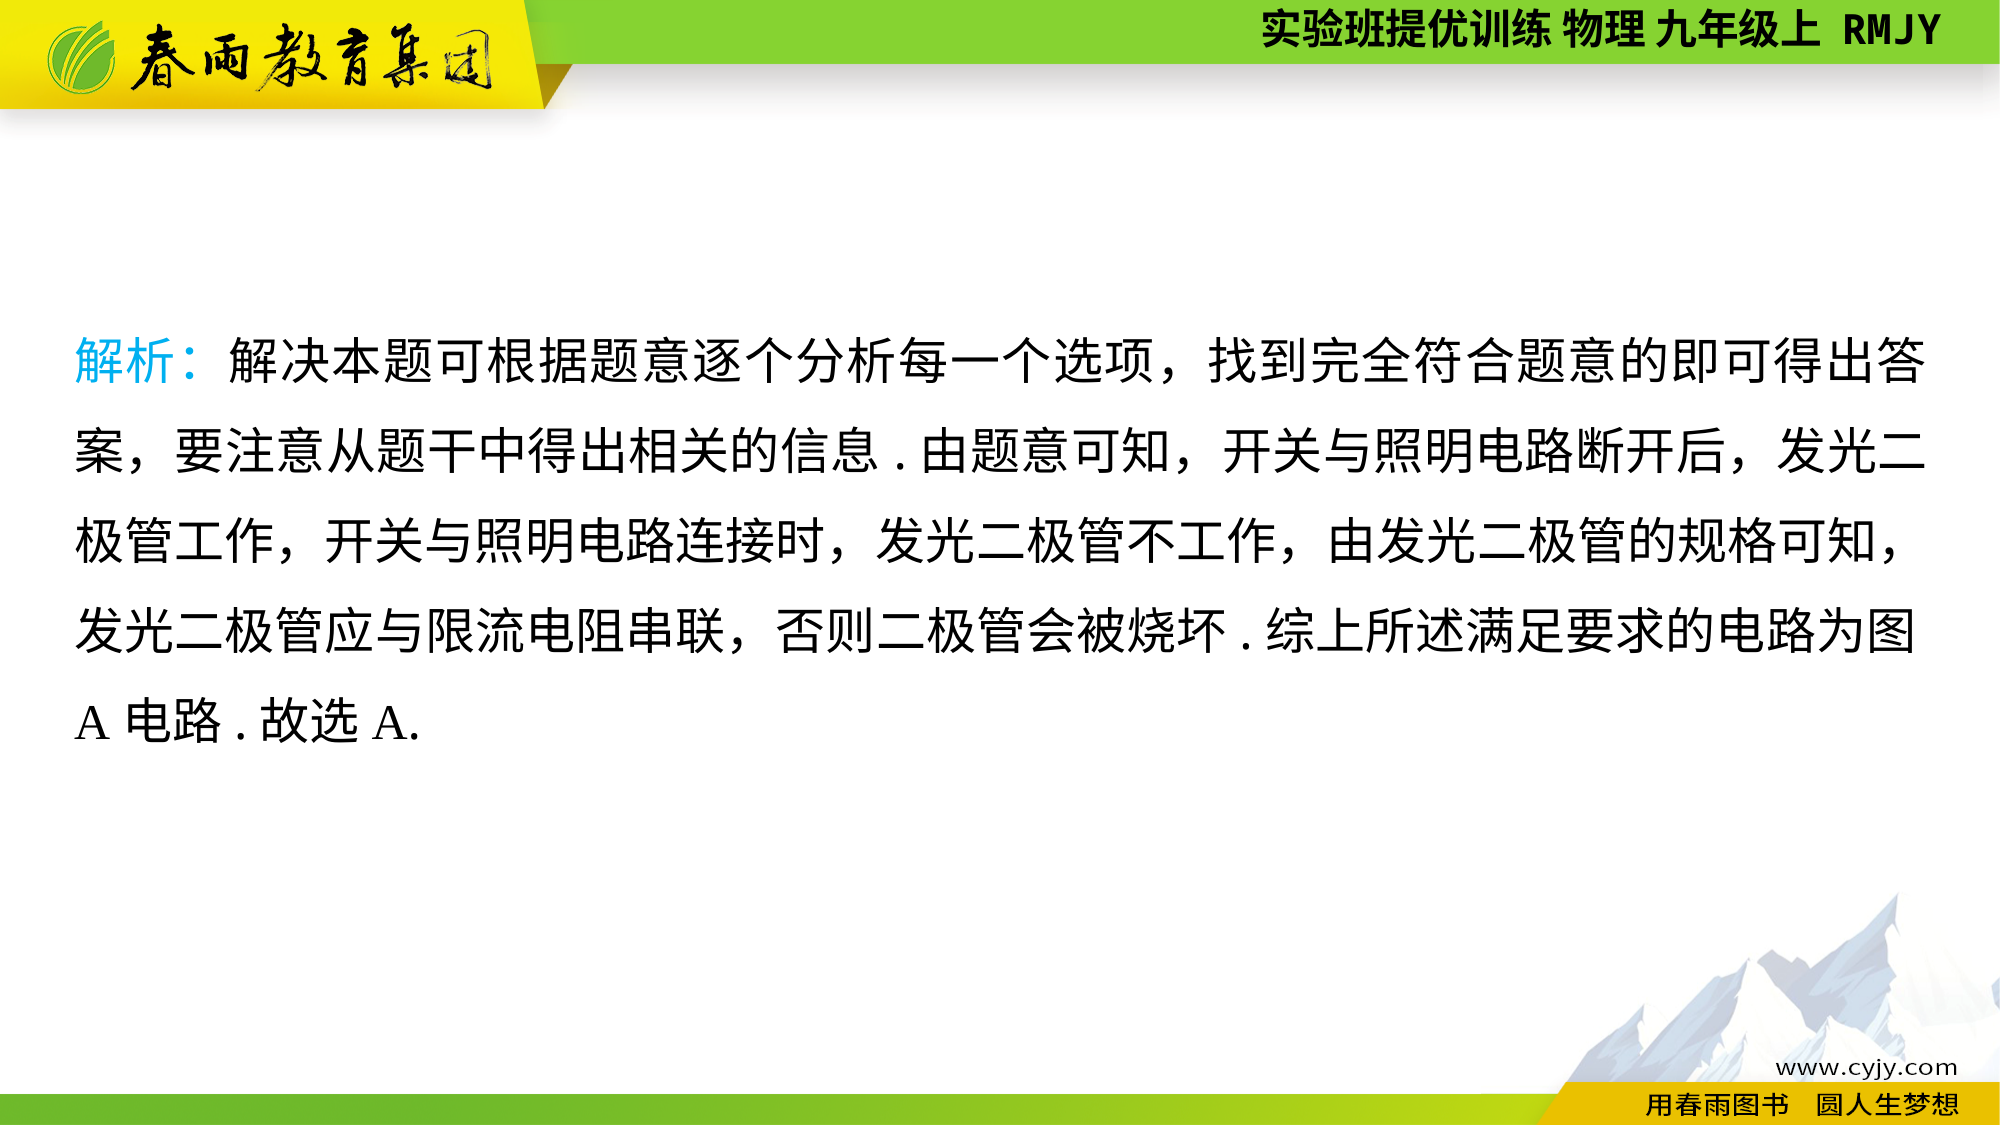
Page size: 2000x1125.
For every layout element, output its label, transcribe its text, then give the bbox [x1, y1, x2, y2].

picture [0, 0, 2000, 1125]
list 解析：解决本题可根据题意逐个分析每一个选项，找到完全符合题意的即可得出答案，要注意从题干中得出相关的信息.由题意可知，开关与照明电路断开后，发光二极管工作，开关与照明电路连接时，发光二极管不工作，由发光二极管的规格可知，发光二极管应与限流电阻串联，否则二极管会被烧坏.综上所述满足要求的电路为图A电路.故选A. [59, 291, 1944, 750]
